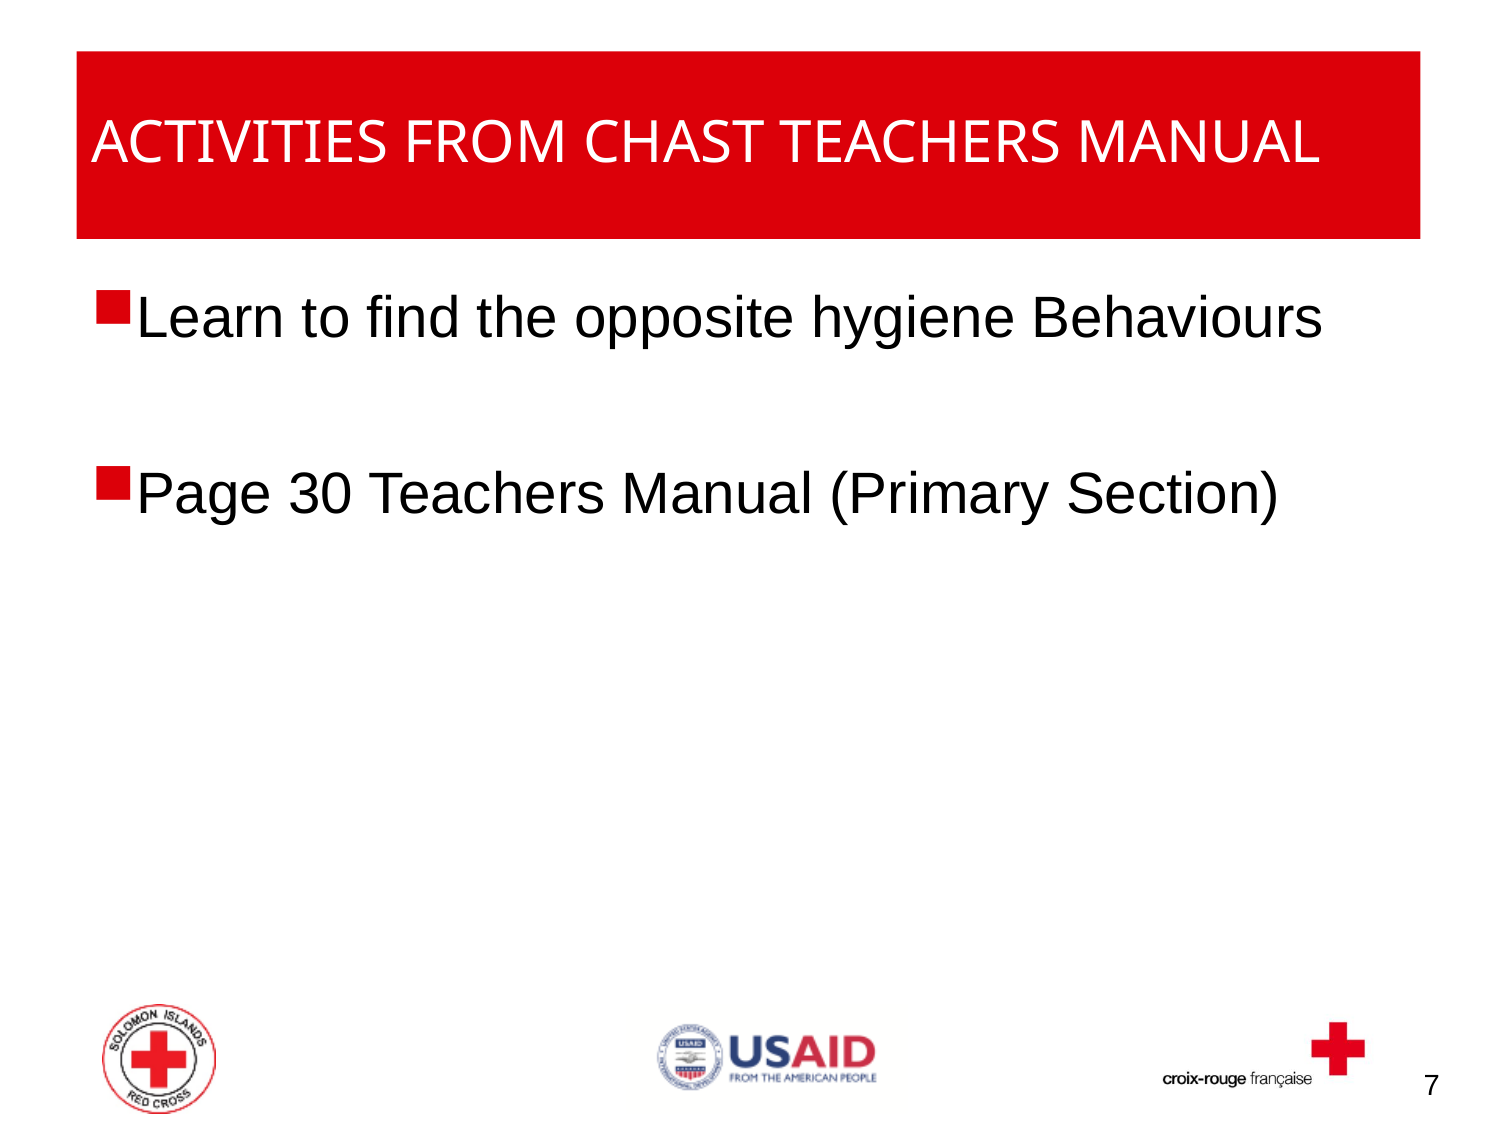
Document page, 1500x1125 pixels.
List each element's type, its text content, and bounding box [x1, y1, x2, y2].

list Learn to find the opposite hygiene Behaviours Page 30 Teachers Manual (Primary Section) [76, 271, 1421, 1071]
slide_number 7 [1104, 1058, 1455, 1103]
picture [626, 1071, 908, 1114]
title ACTIVITIES from chast teachers manual [76, 51, 1421, 240]
picture [102, 1071, 216, 1114]
